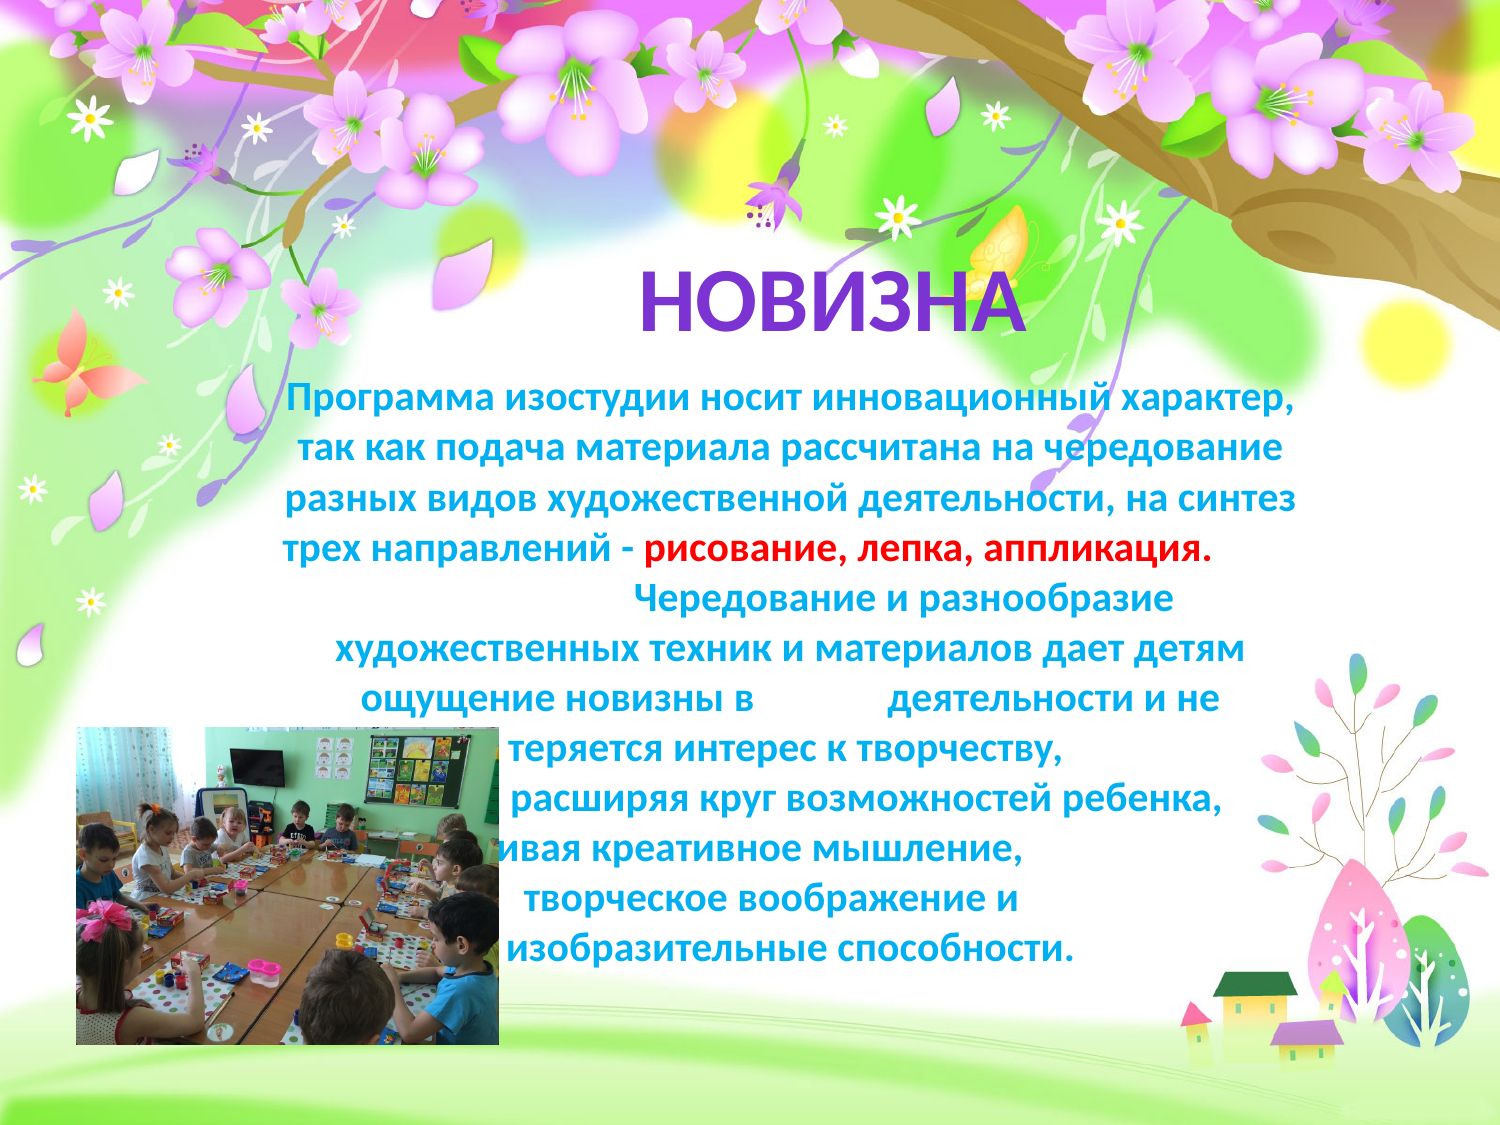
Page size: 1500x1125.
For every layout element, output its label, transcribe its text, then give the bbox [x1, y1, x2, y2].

subtitle Программа изостудии носит инновационный характер, так как подача материала рассчитана на чередование разных видов художественной деятельности, на синтез трех направлений - рисование, лепка, аппликация. Чередование и разнообразие художественных техник и материалов дает детям ощущение новизны в деятельности и не теряется интерес к творчеству, расширяя круг возможностей ребенка, развивая креативное мышление, творческое воображение и изобразительные способности. [265, 361, 1316, 953]
title Новизна [289, 278, 1376, 421]
picture [0, 0, 1500, 1125]
